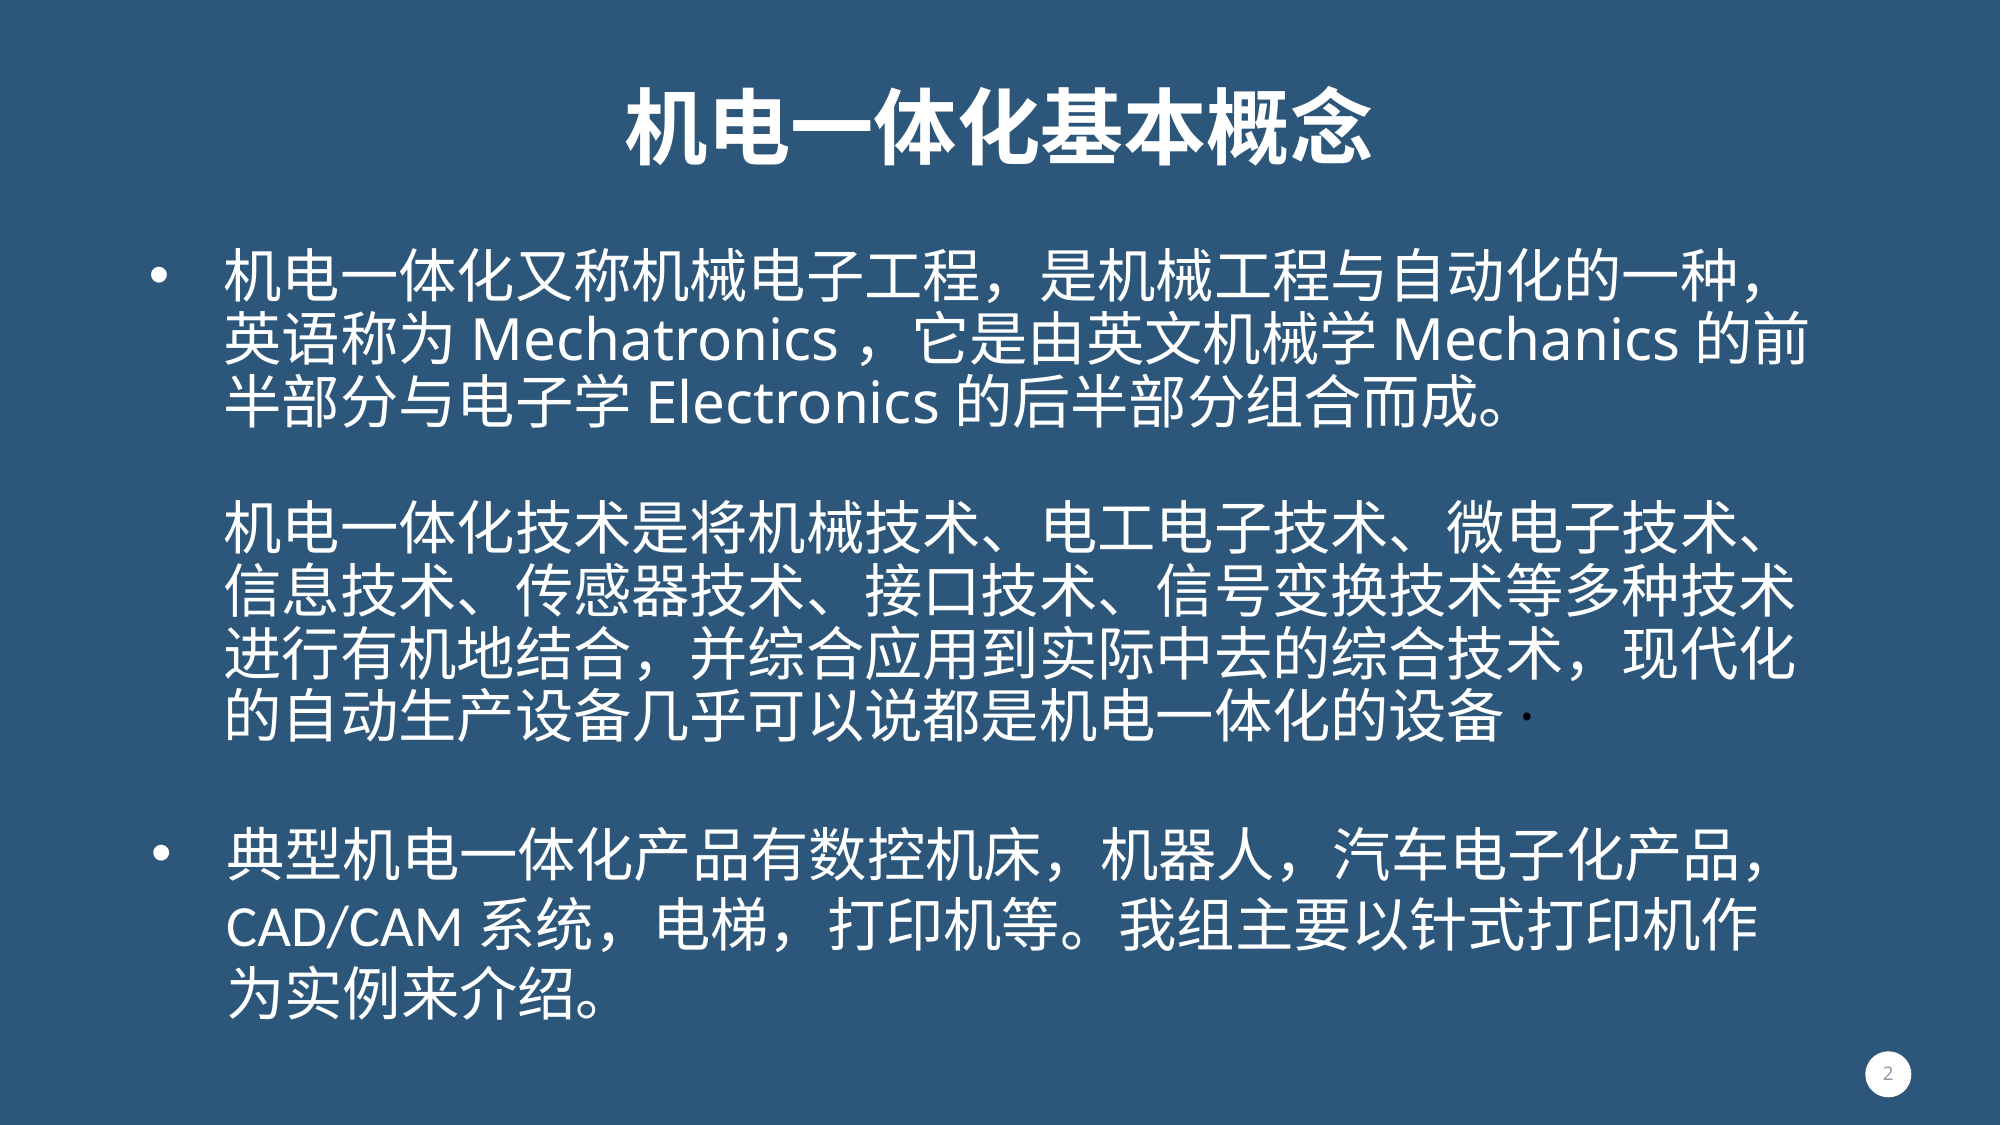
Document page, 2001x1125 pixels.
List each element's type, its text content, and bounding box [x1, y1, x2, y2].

text_box 典型机电一体化产品有数控机床，机器人，汽车电子化产品，CAD/CAM系统，电梯，打印机等。我组主要以针式打印机作为实例来介绍。 [136, 810, 1829, 1035]
list 机电一体化又称机械电子工程，是机械工程与自动化的一种，英语称为Mechatronics，它是由英文机械学Mechanics的前半部分与电子学Electronics的后半部分组合而成。 机电一体化技术是将机械技术、电工电子技术、微电子技术、信息技术、传感器技术、接口技术、信号变换技术等多种技术进行有机地结合，并综合应用到实际中去的综合技术，现代化的自动生产设备几乎可以说都是机电一体化的设备· [133, 239, 1862, 755]
slide_number 2 [1864, 1059, 1913, 1090]
title 机电一体化基本概念 [136, 29, 1862, 185]
